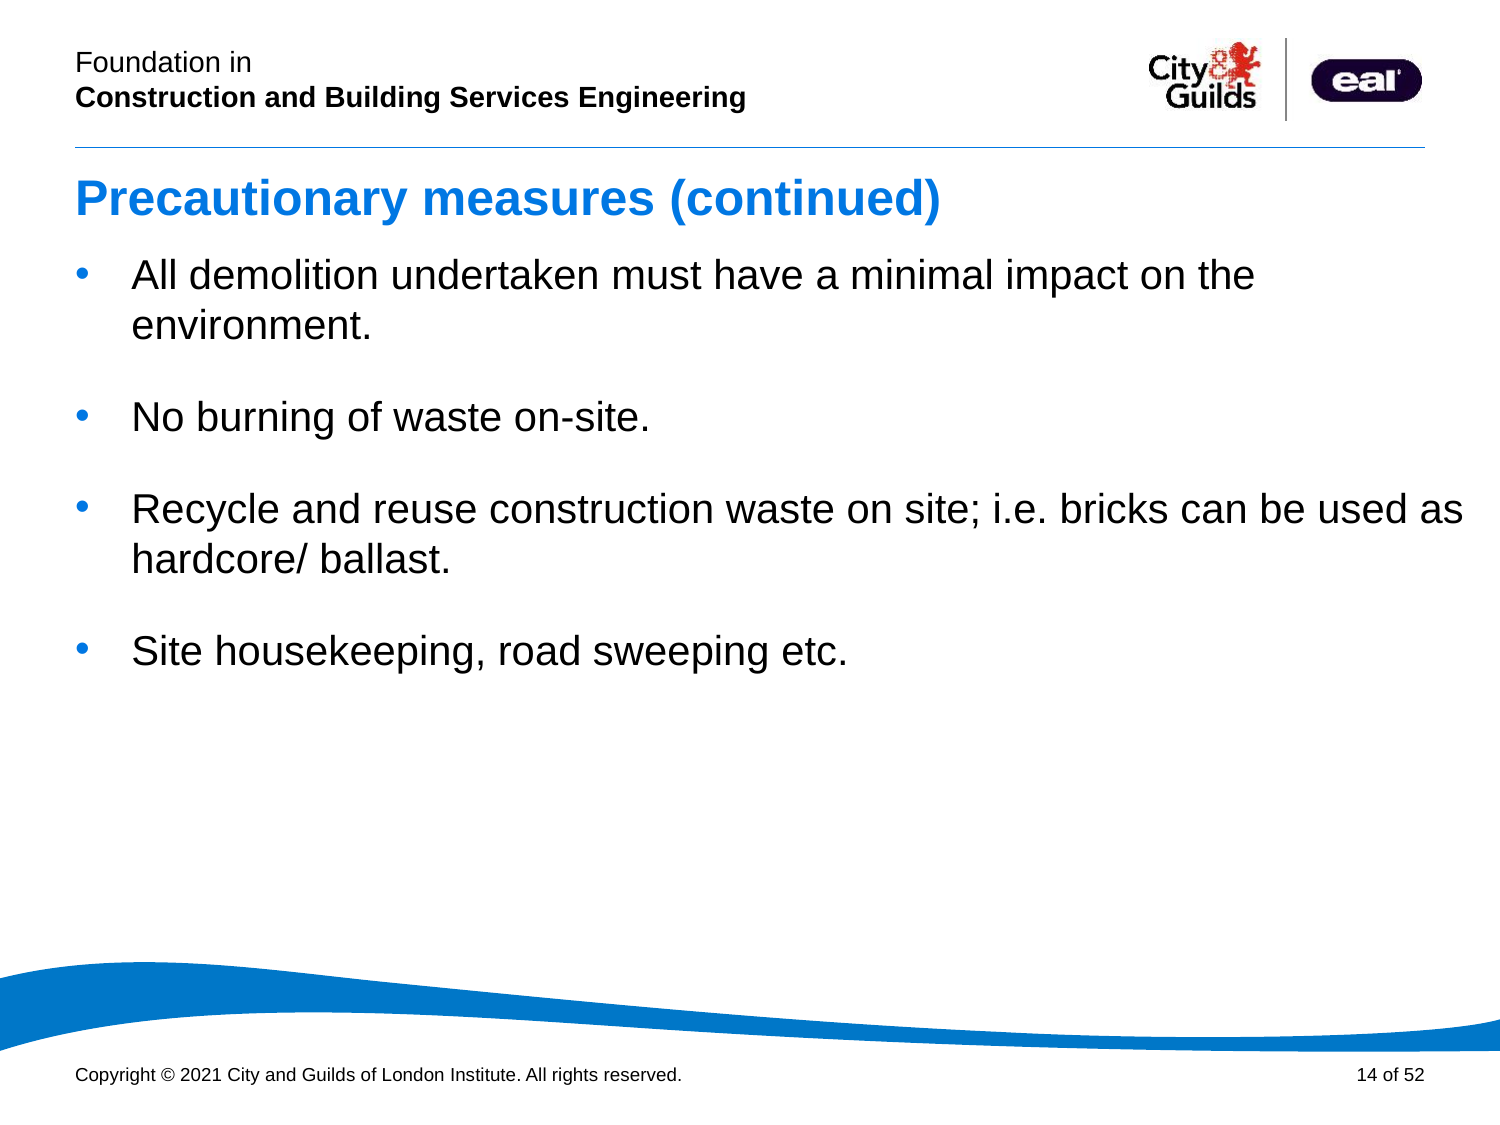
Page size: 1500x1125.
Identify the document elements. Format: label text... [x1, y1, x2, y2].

list All demolition undertaken must have a minimal impact on the environment. No burning of waste on-site. Recycle and reuse construction waste on site; i.e. bricks can be used as hardcore/ ballast. Site housekeeping, road sweeping etc. [74, 247, 1471, 960]
picture [1149, 38, 1422, 121]
title Precautionary measures (continued) [74, 165, 1426, 229]
